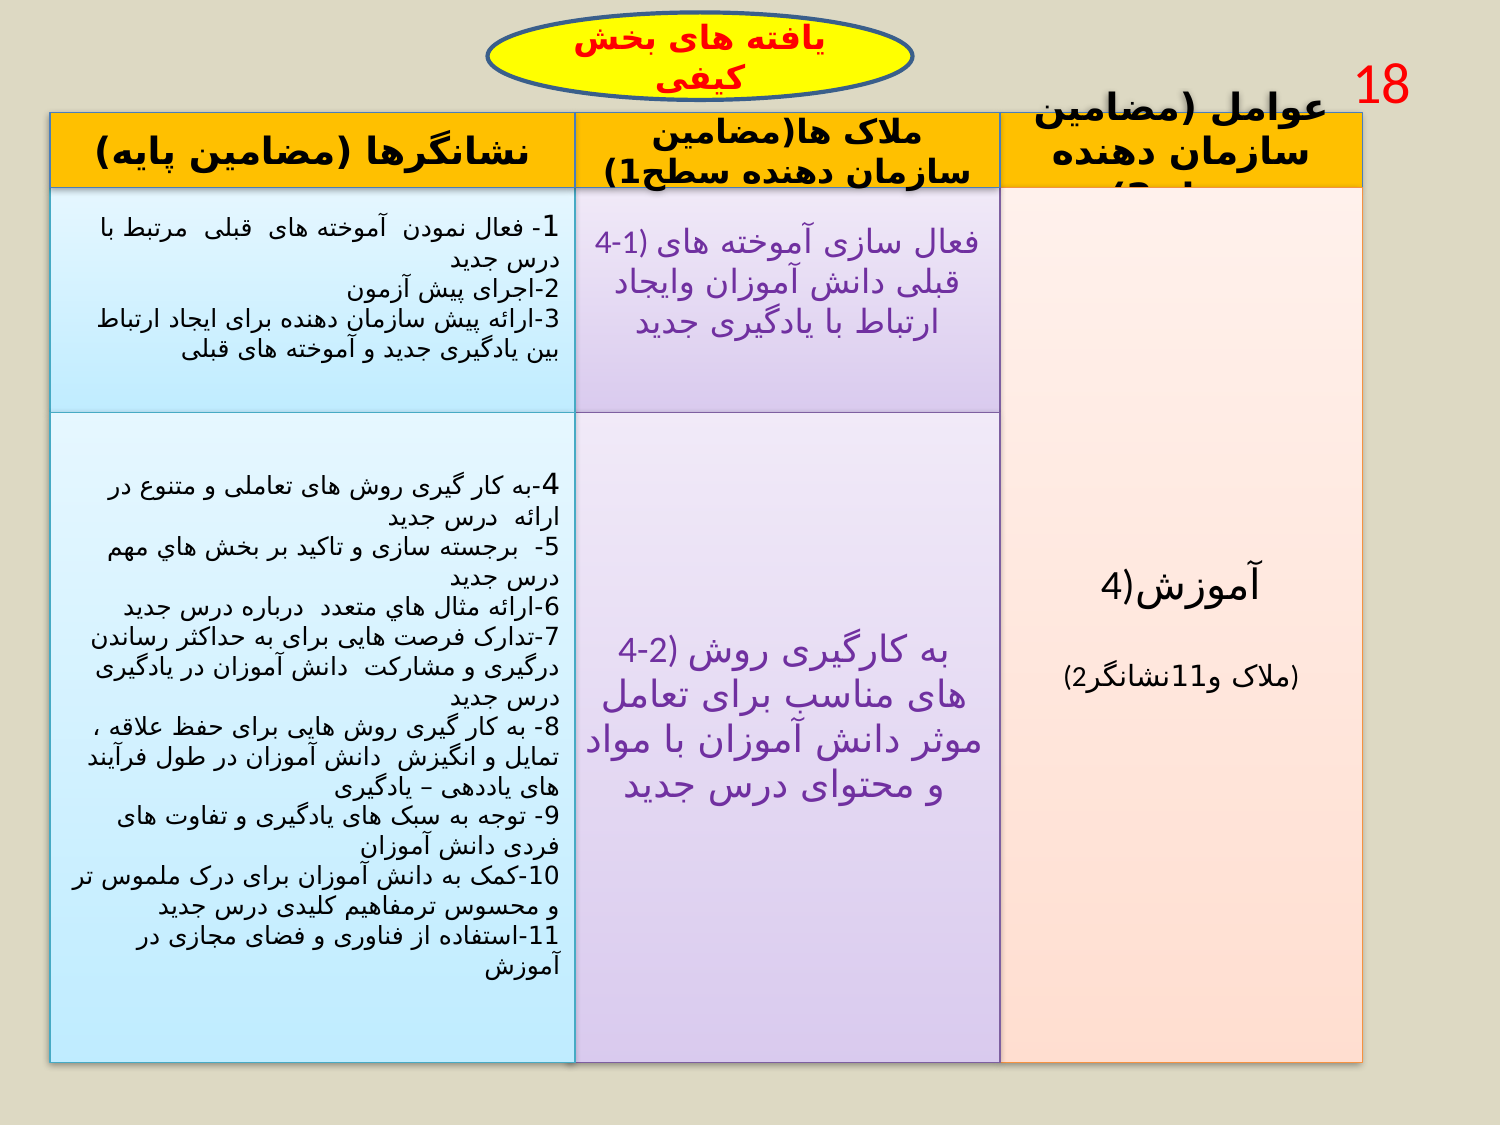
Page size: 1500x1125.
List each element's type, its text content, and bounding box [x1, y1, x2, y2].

text_box 4-به کار گیری روش های تعاملی و متنوع در ارائه درس جدید 5- برجسته سازی و تاکید بر بخش هاي مهم درس جدید 6-ارائه مثال هاي متعدد درباره درس جدید 7-تدارک فرصت هایی برای به حداکثر رساندن درگیری و مشارکت دانش آموزان در یادگیری درس جدید 8- به کار گیری روش هایی برای حفظ علاقه ، تمایل و انگیزش دانش آموزان در طول فرآیند های یاددهی – یادگیری 9- توجه به سبک های یادگیری و تفاوت های فردی دانش آموزان 10-کمک به دانش آموزان برای درک ملموس تر و محسوس ترمفاهیم کلیدی درس جدید 11-استفاده از فناوری و فضای مجازی در آموزش [49, 412, 576, 1063]
text_box 4-2) به کارگیری روش های مناسب برای تعامل موثر دانش آموزان با مواد و محتوای درس جدید [579, 412, 1001, 1063]
text_box 18 [1337, 37, 1450, 123]
text_box 4-1) فعال سازی آموخته های قبلی دانش آموزان وایجاد ارتباط با یادگیری جدید [579, 193, 1001, 411]
text_box ملاک ها(مضامین سازمان دهنده سطح1) [576, 112, 1001, 188]
text_box یافته های بخش کیفی [485, 10, 915, 103]
text_box 4)آموزش (2ملاک و11نشانگر) [1004, 187, 1363, 1063]
text_box نشانگرها (مضامین پایه) [49, 112, 576, 188]
text_box 1- فعال نمودن آموخته های قبلی مرتبط با درس جدید 2-اجرای پیش آزمون 3-ارائه پیش سازمان دهنده برای ایجاد ارتباط بین یادگیری جدید و آموخته های قبلی [49, 194, 576, 412]
text_box عوامل (مضامین سازمان دهنده سطح2) [1001, 112, 1363, 187]
